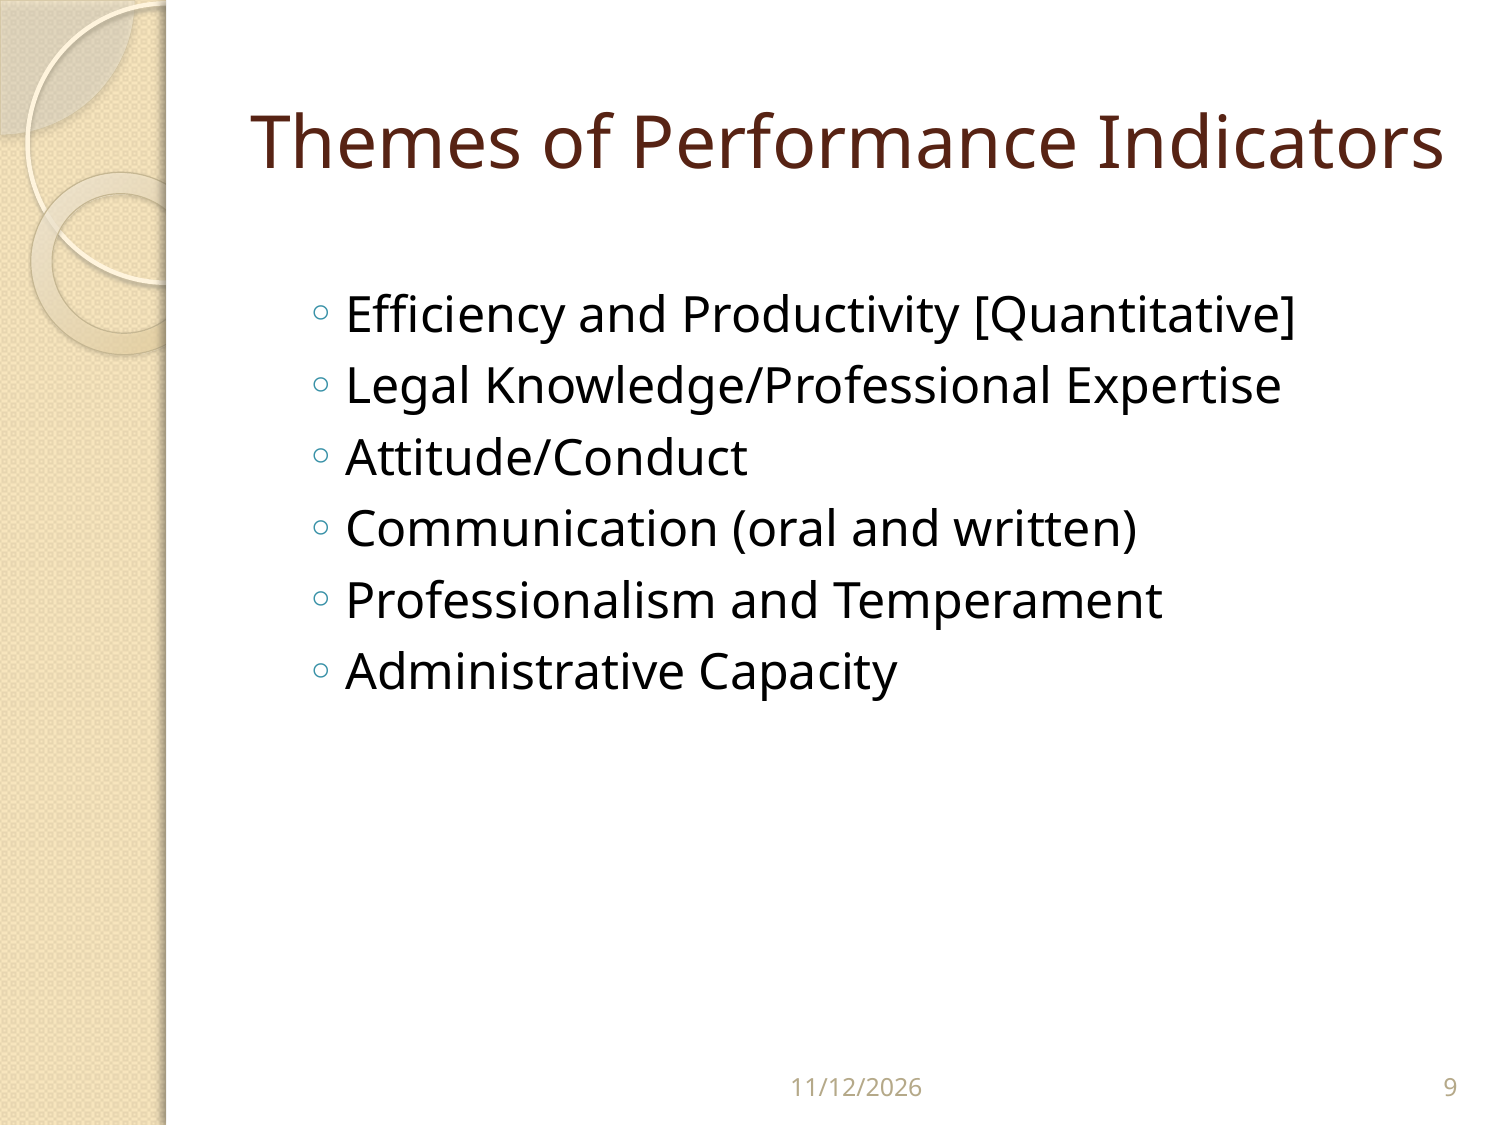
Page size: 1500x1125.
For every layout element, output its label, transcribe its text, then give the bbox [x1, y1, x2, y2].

title Themes of Performance Indicators [235, 45, 1466, 233]
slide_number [587, 1034, 938, 1113]
list Efficiency and Productivity [Quantitative] Legal Knowledge/Professional Expertise Attitude/Conduct Communication (oral and written) Professionalism and Temperament Administrative Capacity [224, 274, 1456, 963]
slide_number 9 [1413, 1034, 1488, 1113]
